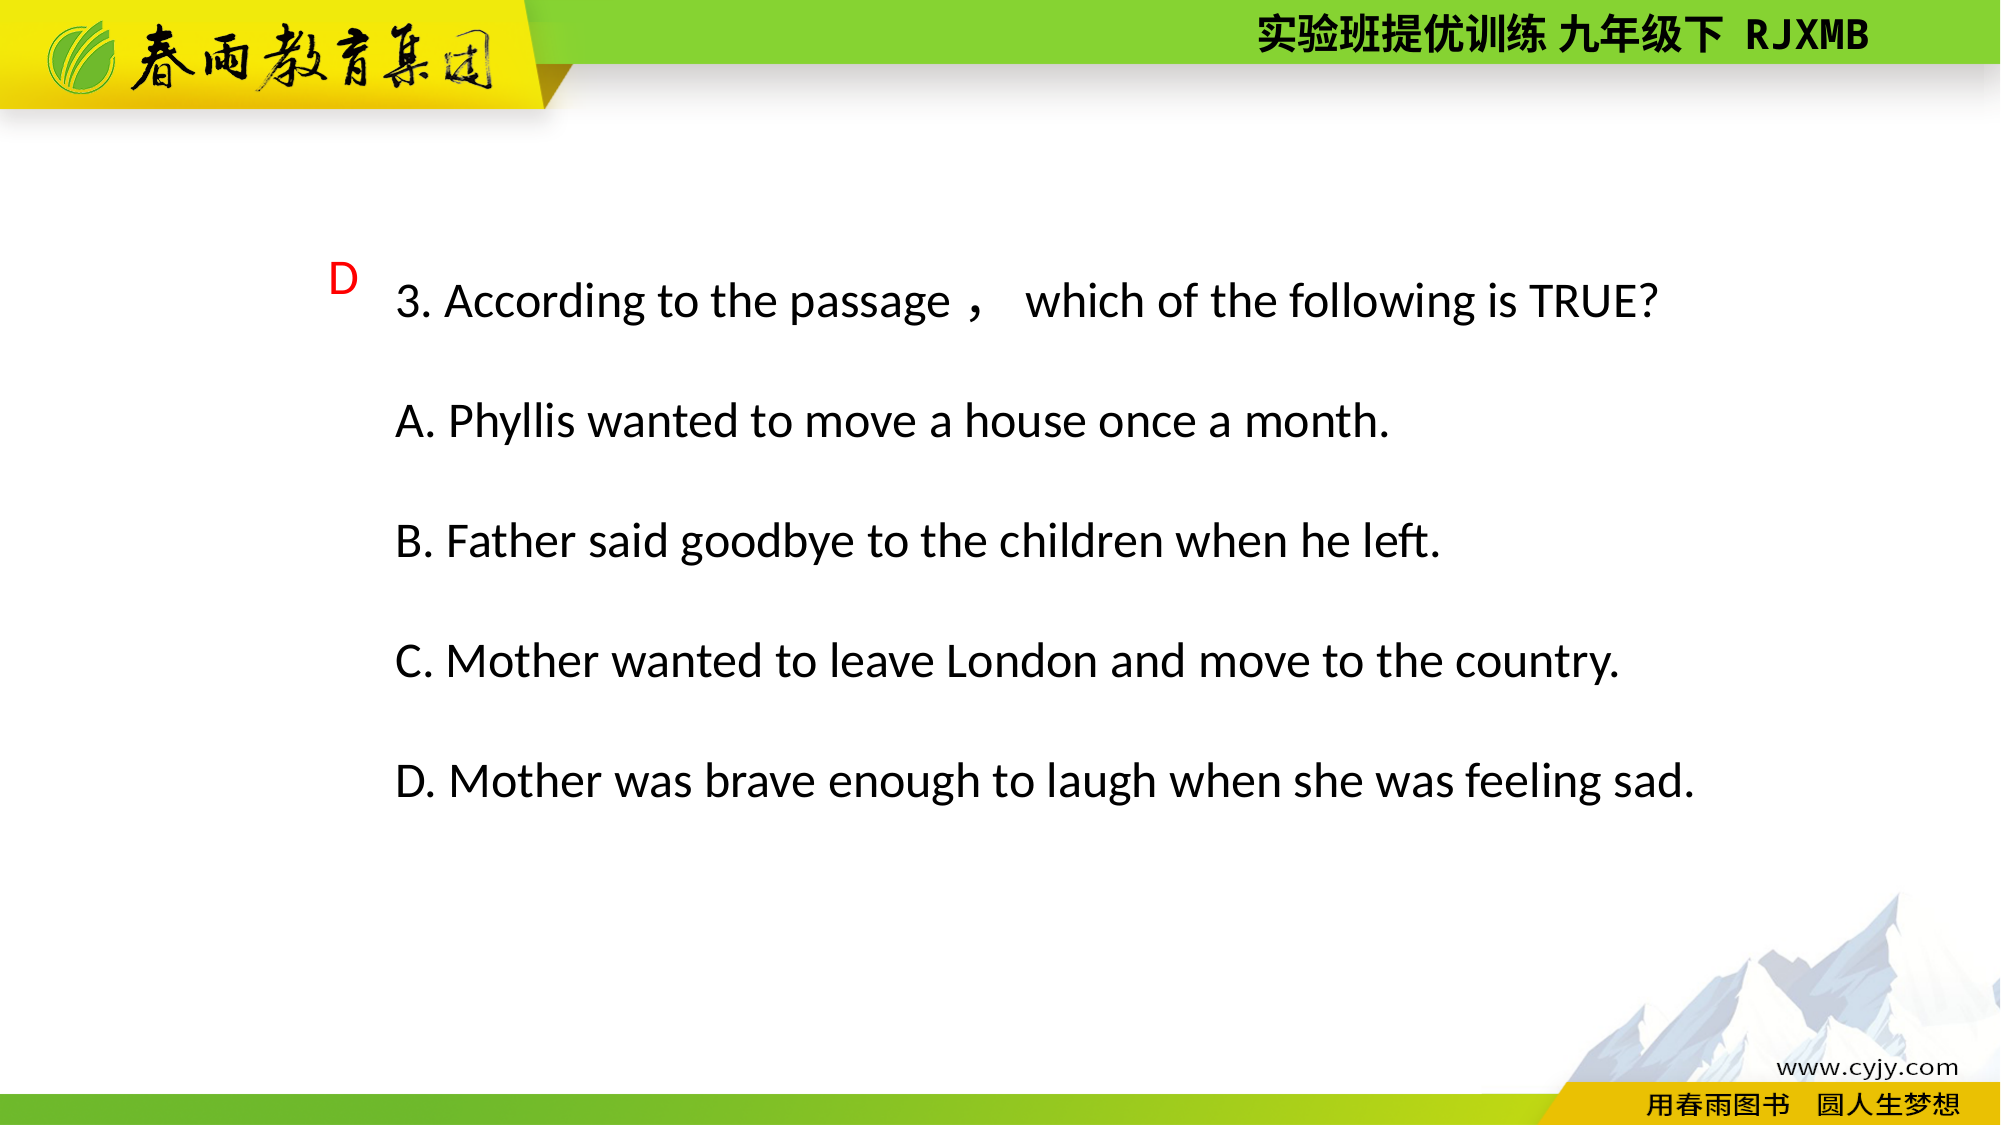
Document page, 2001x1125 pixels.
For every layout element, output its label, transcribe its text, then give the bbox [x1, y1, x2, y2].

text_box D [313, 236, 375, 312]
picture [0, 0, 2001, 1125]
text_box 3. According to the passage，which of the following is TRUE? A. Phyllis wanted to move a house once a month. B. Father said goodbye to the children when he left. C. Mother wanted to leave London and move to the country. D. Mother was brave enough to laugh when she was feeling sad. [280, 200, 1872, 815]
